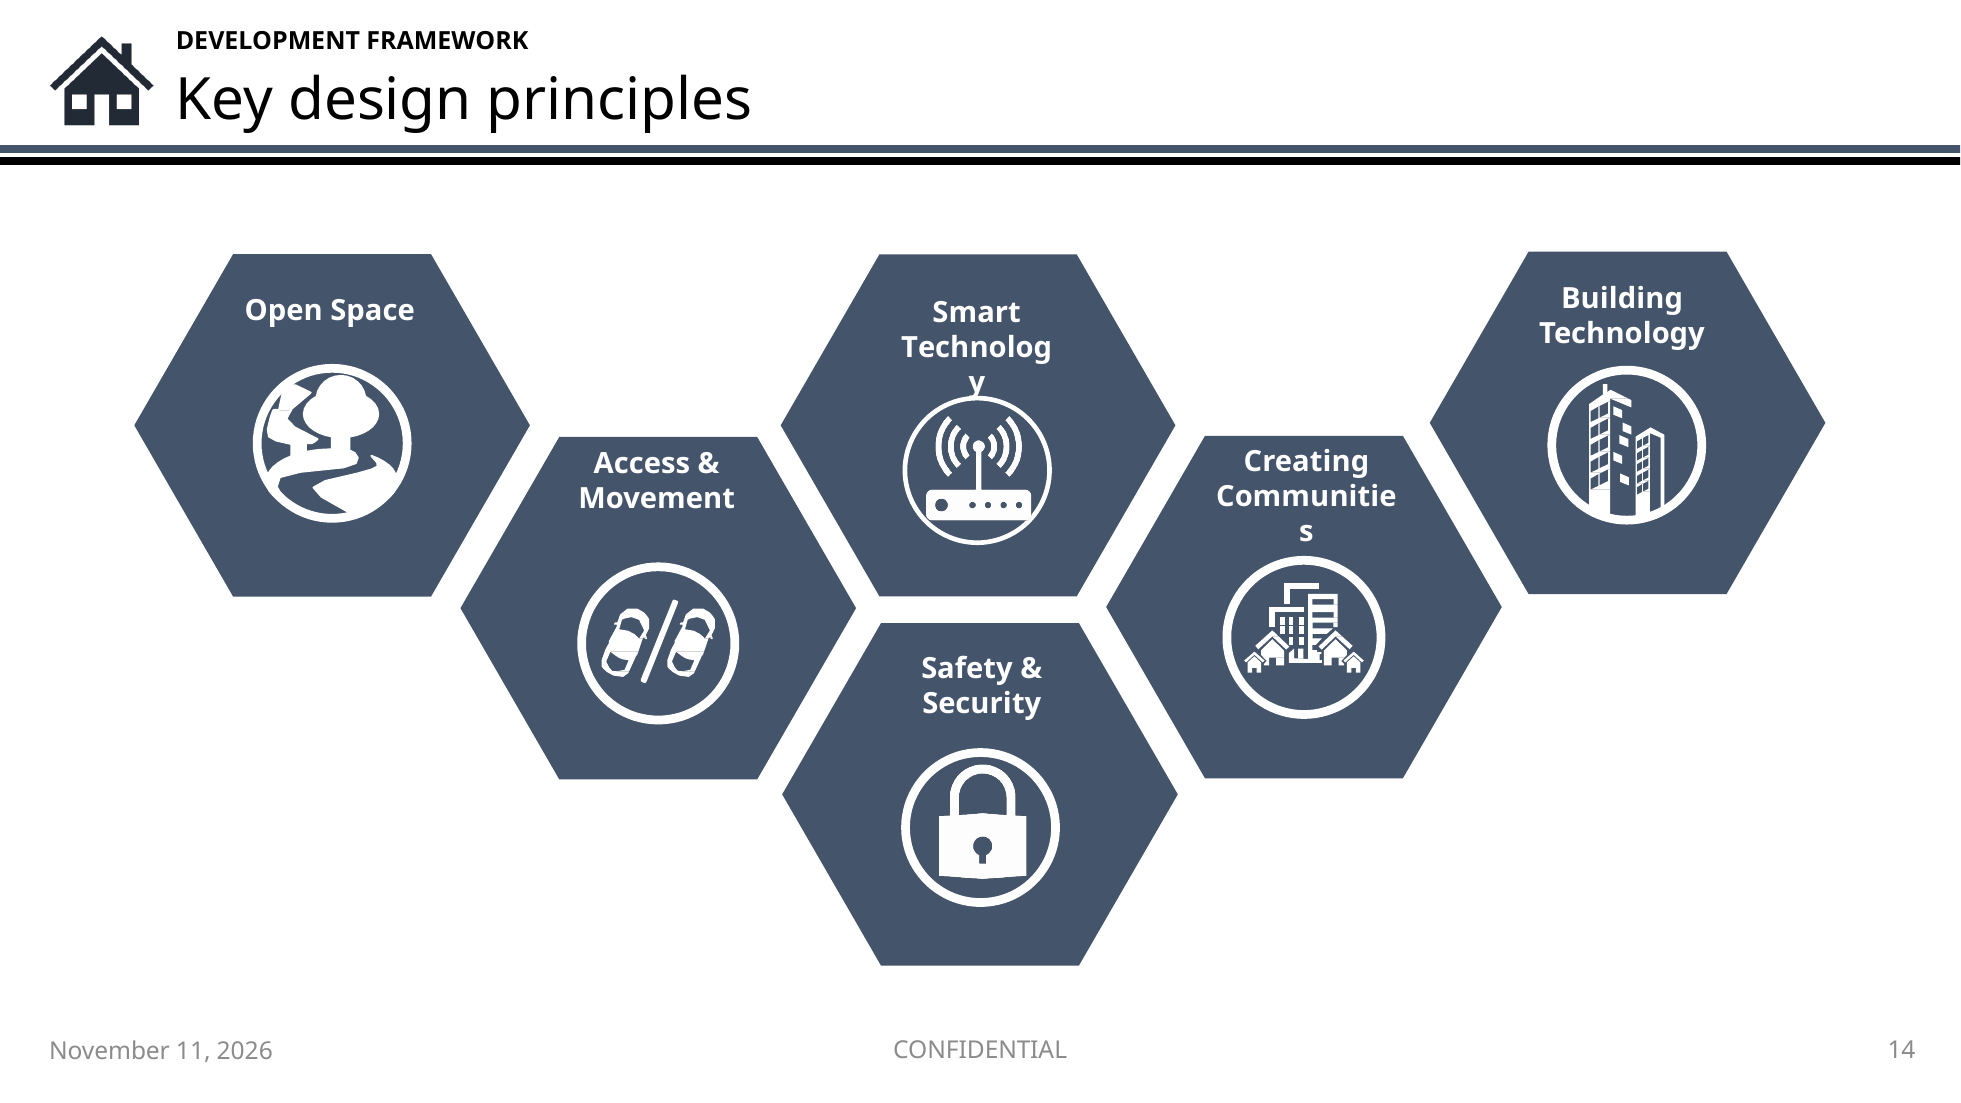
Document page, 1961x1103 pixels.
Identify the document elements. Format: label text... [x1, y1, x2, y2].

footer CONFIDENTIAL [649, 1021, 1311, 1081]
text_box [134, 251, 1826, 966]
list DEVELOPMENT FRAMEWORK [160, 20, 1931, 54]
slide_number 14 [1489, 1021, 1931, 1081]
title Key design principles [160, 57, 1931, 144]
picture [42, 21, 161, 140]
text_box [780, 254, 1176, 597]
picture [907, 746, 1058, 897]
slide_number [34, 1022, 476, 1081]
